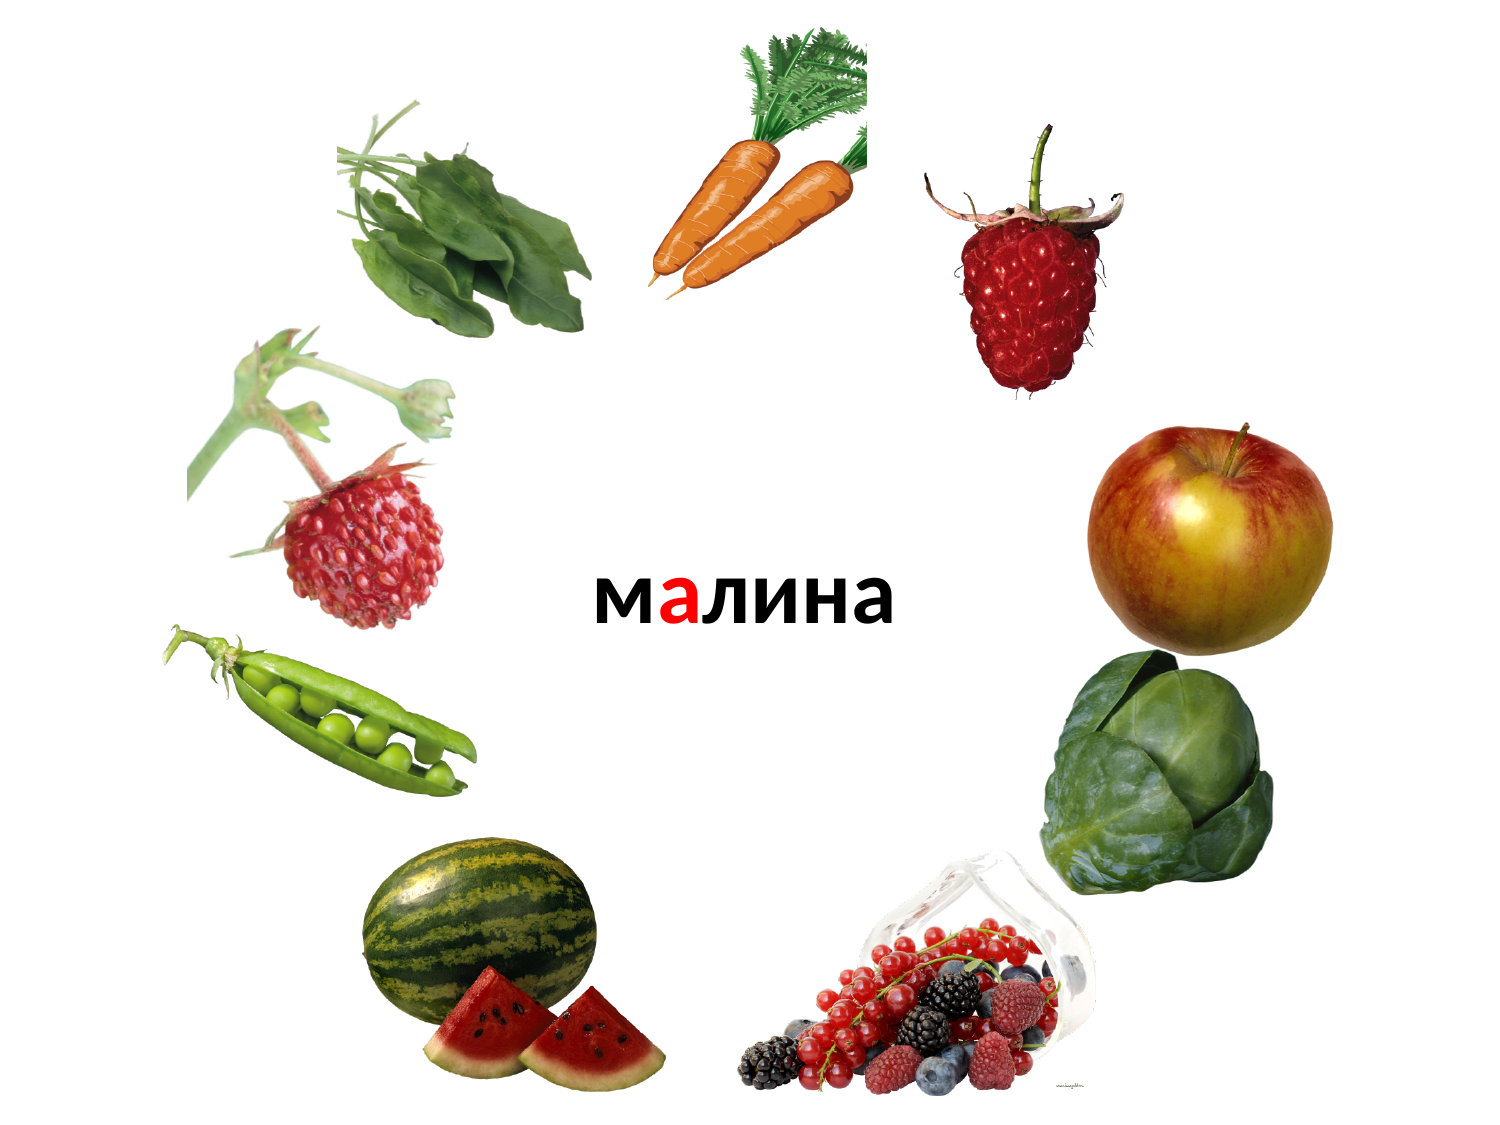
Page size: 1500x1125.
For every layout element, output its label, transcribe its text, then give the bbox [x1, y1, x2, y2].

picture [637, 24, 867, 301]
picture [162, 99, 592, 797]
picture [362, 837, 666, 1092]
picture [924, 124, 1124, 401]
picture [737, 412, 1336, 1096]
text_box малина [576, 524, 912, 650]
